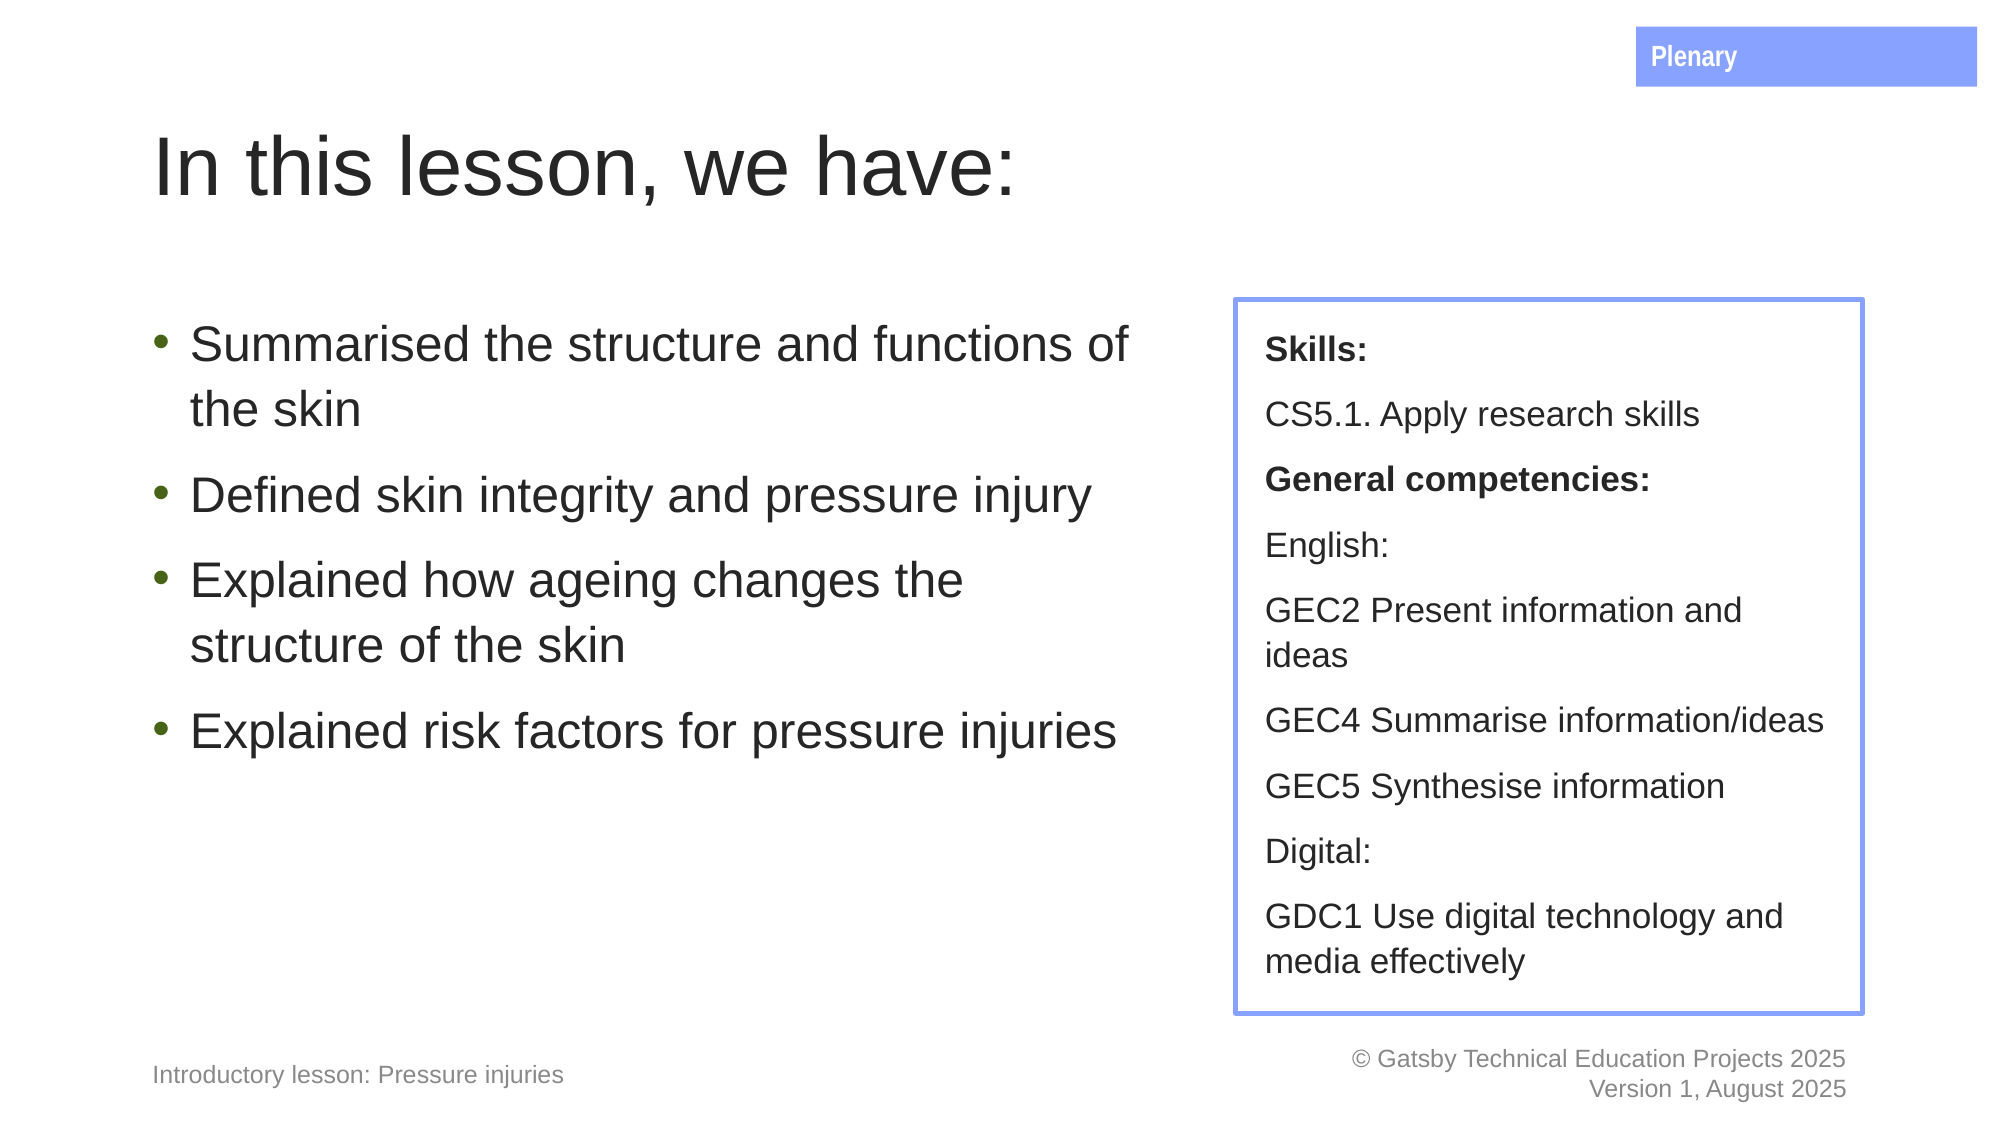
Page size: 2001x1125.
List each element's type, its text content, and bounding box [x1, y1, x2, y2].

list Summarised the structure and functions of the skin Defined skin integrity and pressure injury Explained how ageing changes the structure of the skin Explained risk factors for pressure injuries [137, 299, 1188, 1014]
title In this lesson, we have: [137, 59, 1863, 278]
list Introductory lesson: Pressure injuries [137, 1042, 829, 1103]
list Skills: CS5.1. Apply research skills General competencies: English: GEC2 Present information and ideas GEC4 Summarise information/ideas GEC5 Synthesise information Digital: GDC1 Use digital technology and media effectively [1233, 297, 1865, 1016]
list Plenary [1636, 26, 1978, 87]
